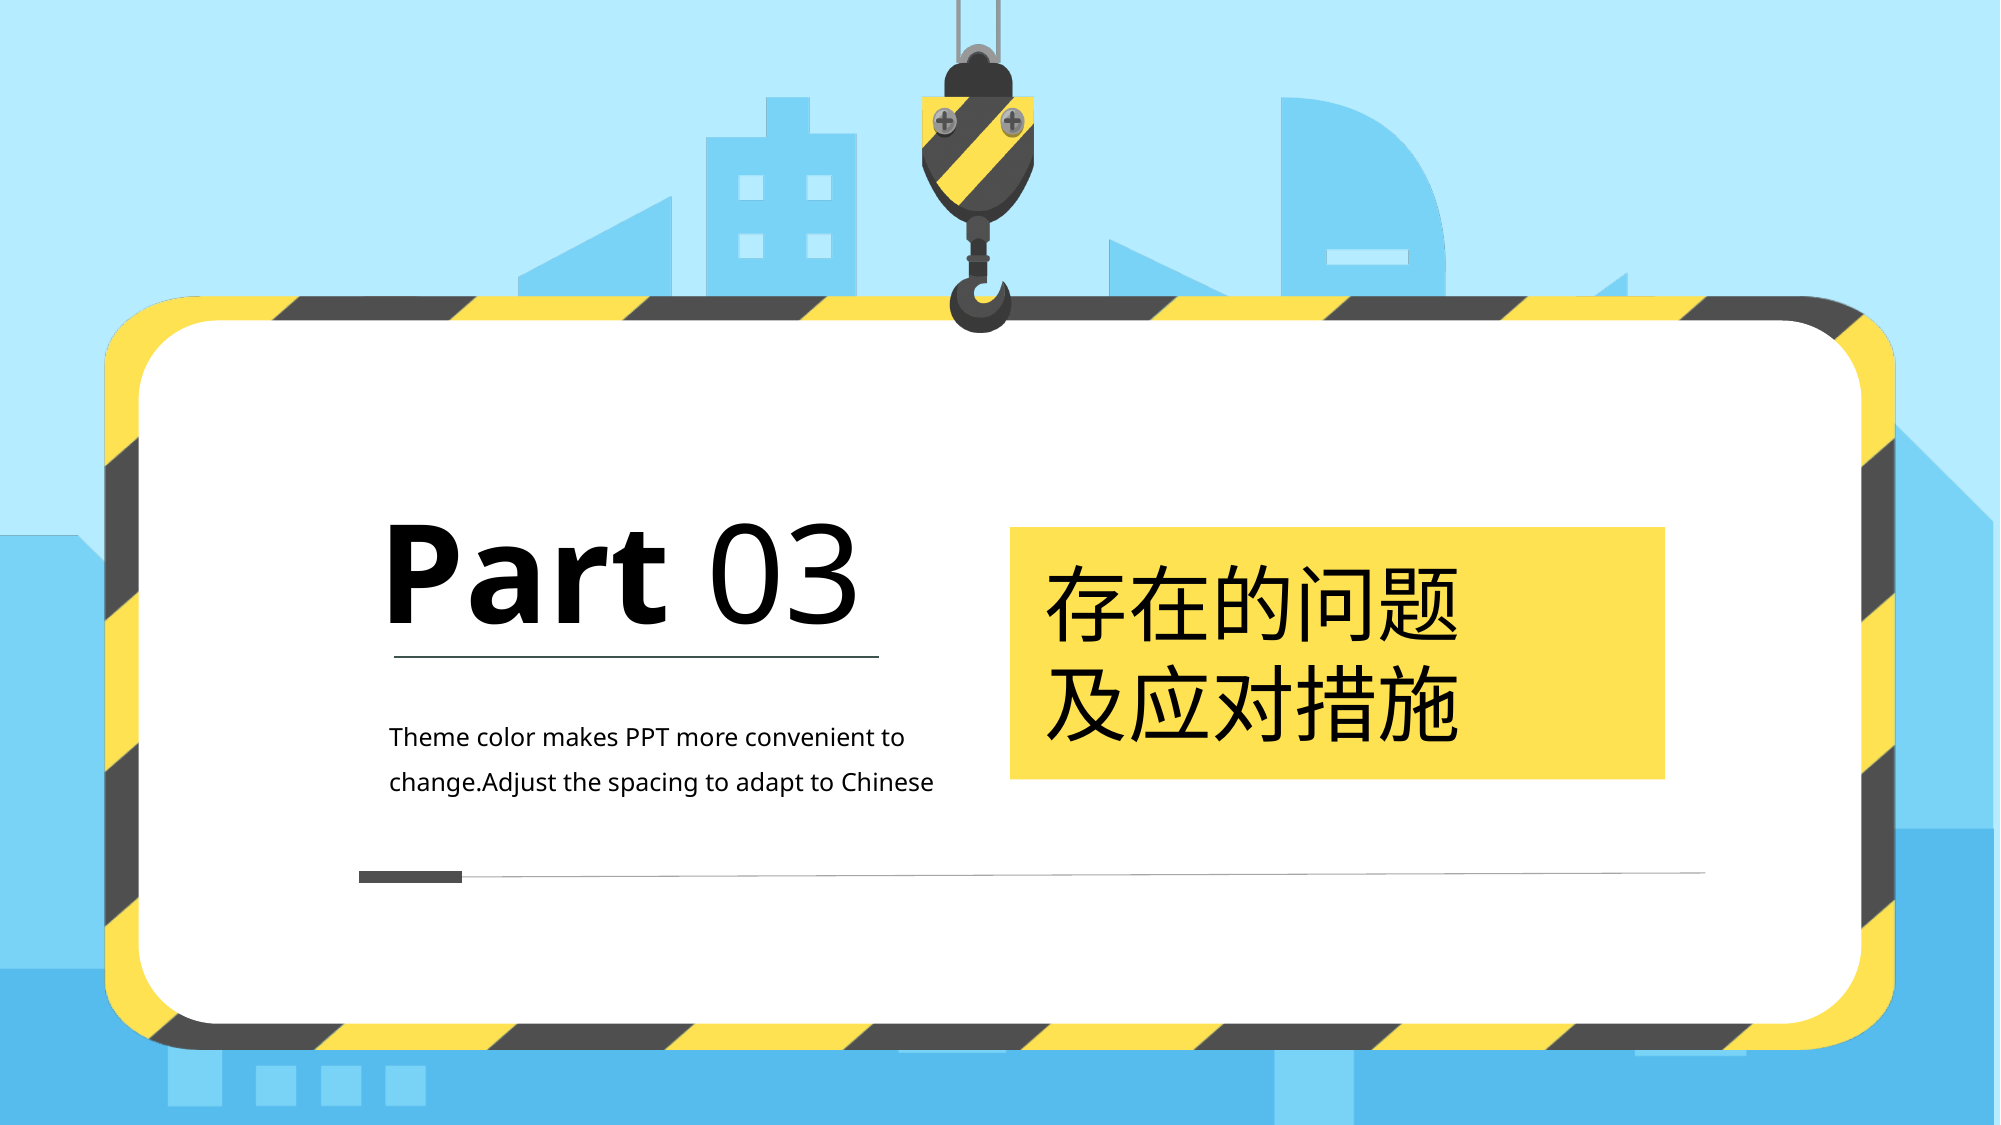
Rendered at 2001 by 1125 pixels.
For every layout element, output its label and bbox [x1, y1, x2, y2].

picture [0, 0, 2000, 1125]
text_box [461, 872, 1706, 877]
